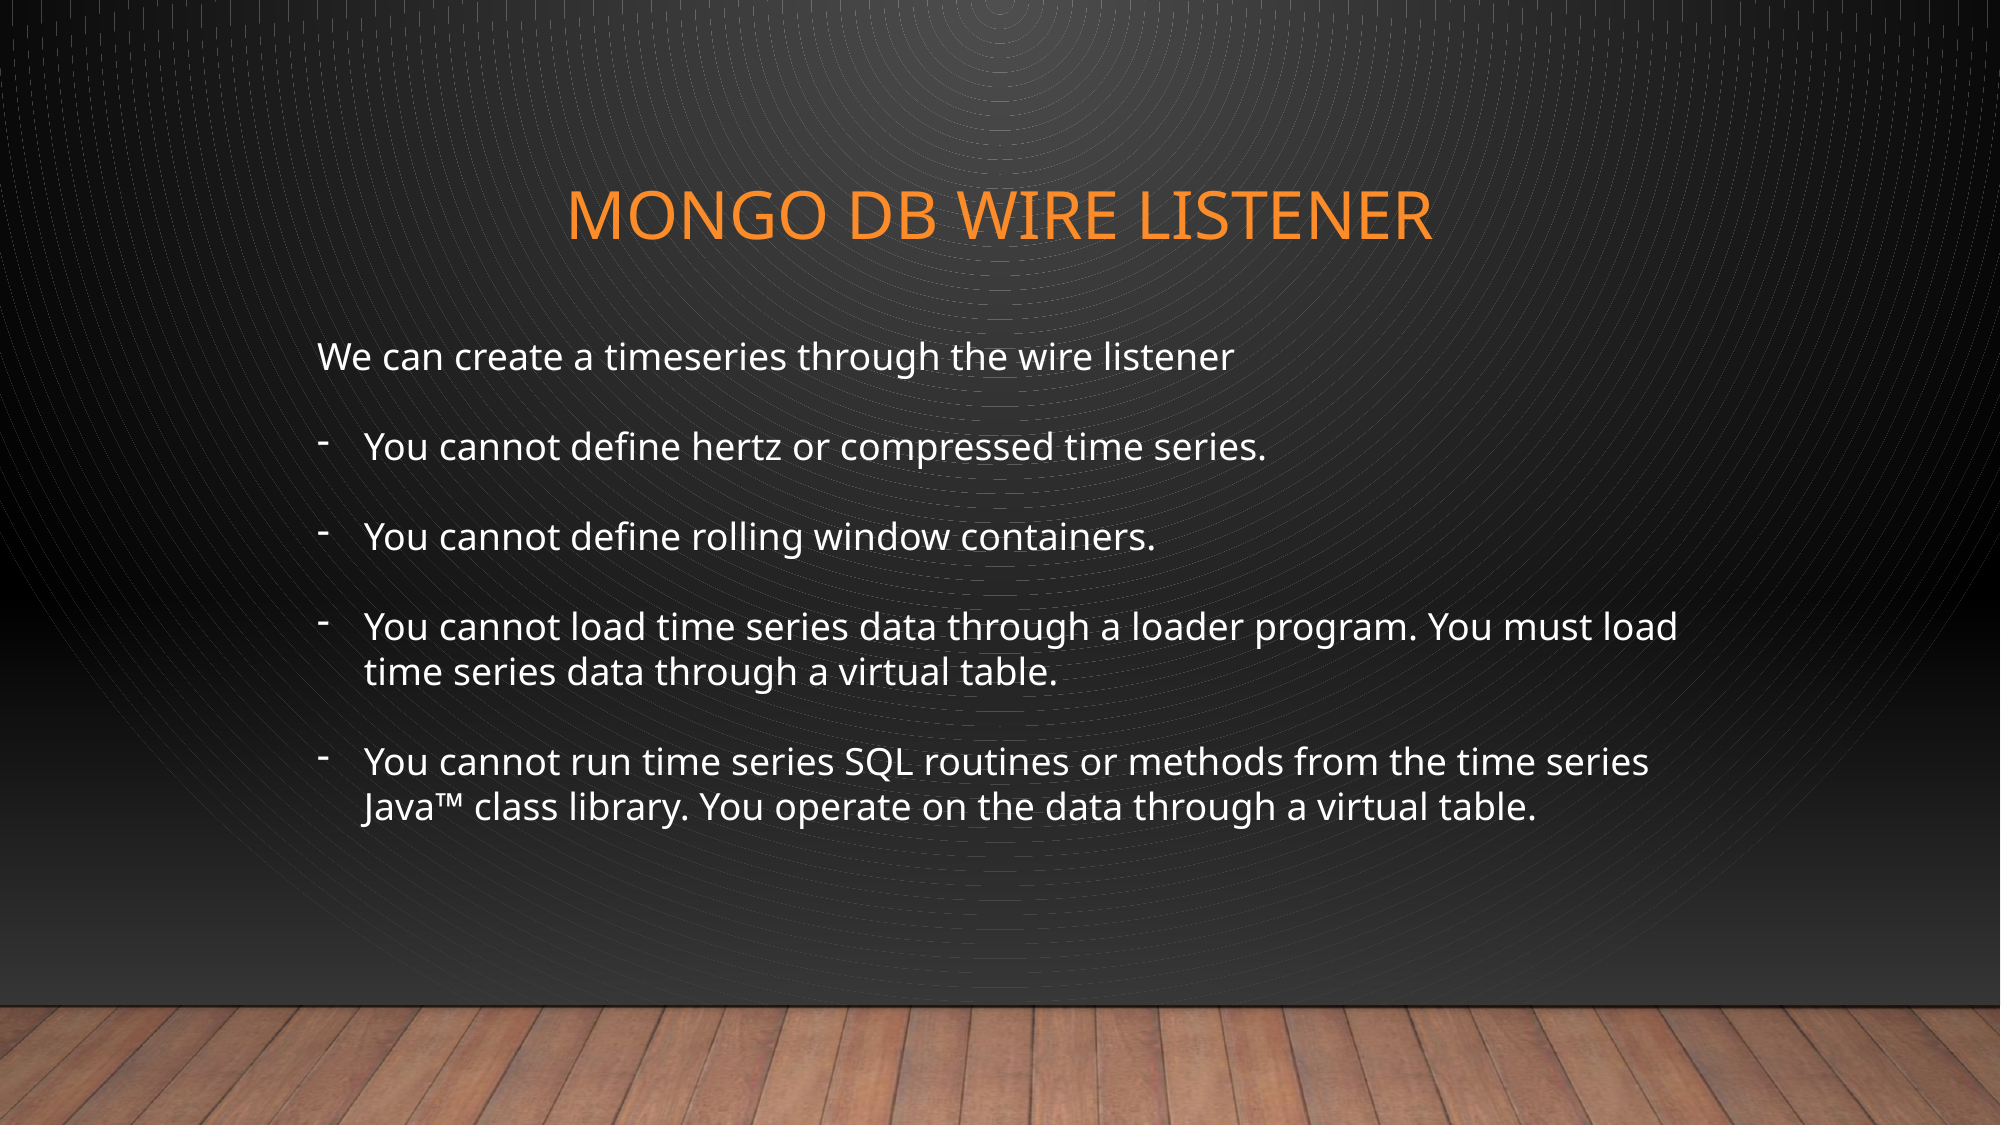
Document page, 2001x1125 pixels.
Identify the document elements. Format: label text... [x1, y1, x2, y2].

title MONGO DB WIRE LISTENER [238, 131, 1763, 305]
text_box We can create a timeseries through the wire listener You cannot define hertz or compressed time series. You cannot define rolling window containers. You cannot load time series data through a loader program. You must load time series data through a virtual table. You cannot run time series SQL routines or methods from the time series Java™ class library. You operate on the data through a virtual table. [302, 325, 1743, 836]
picture [0, 1005, 2000, 1125]
